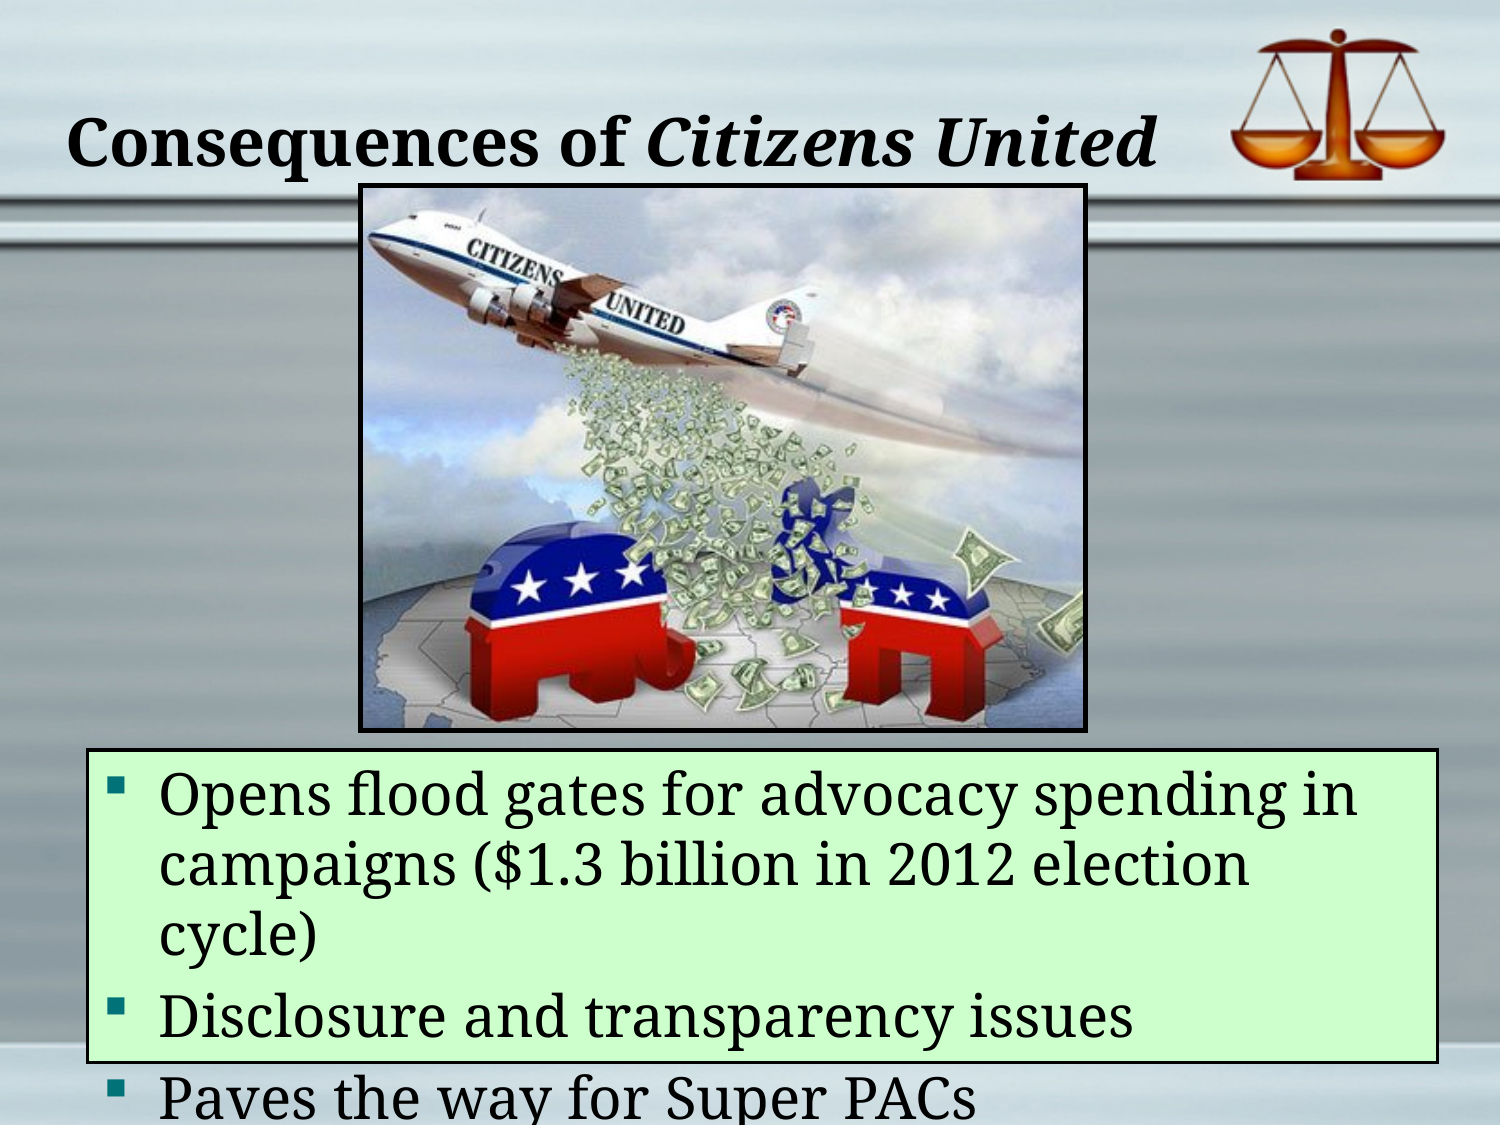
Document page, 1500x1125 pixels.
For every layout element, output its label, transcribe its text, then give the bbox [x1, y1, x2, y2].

list Opens flood gates for advocacy spending in campaigns ($1.3 billion in 2012 election cycle) Disclosure and transparency issues Paves the way for Super PACs [87, 750, 1438, 1063]
title Consequences of Citizens United [50, 24, 1238, 188]
picture [0, 0, 1500, 1125]
